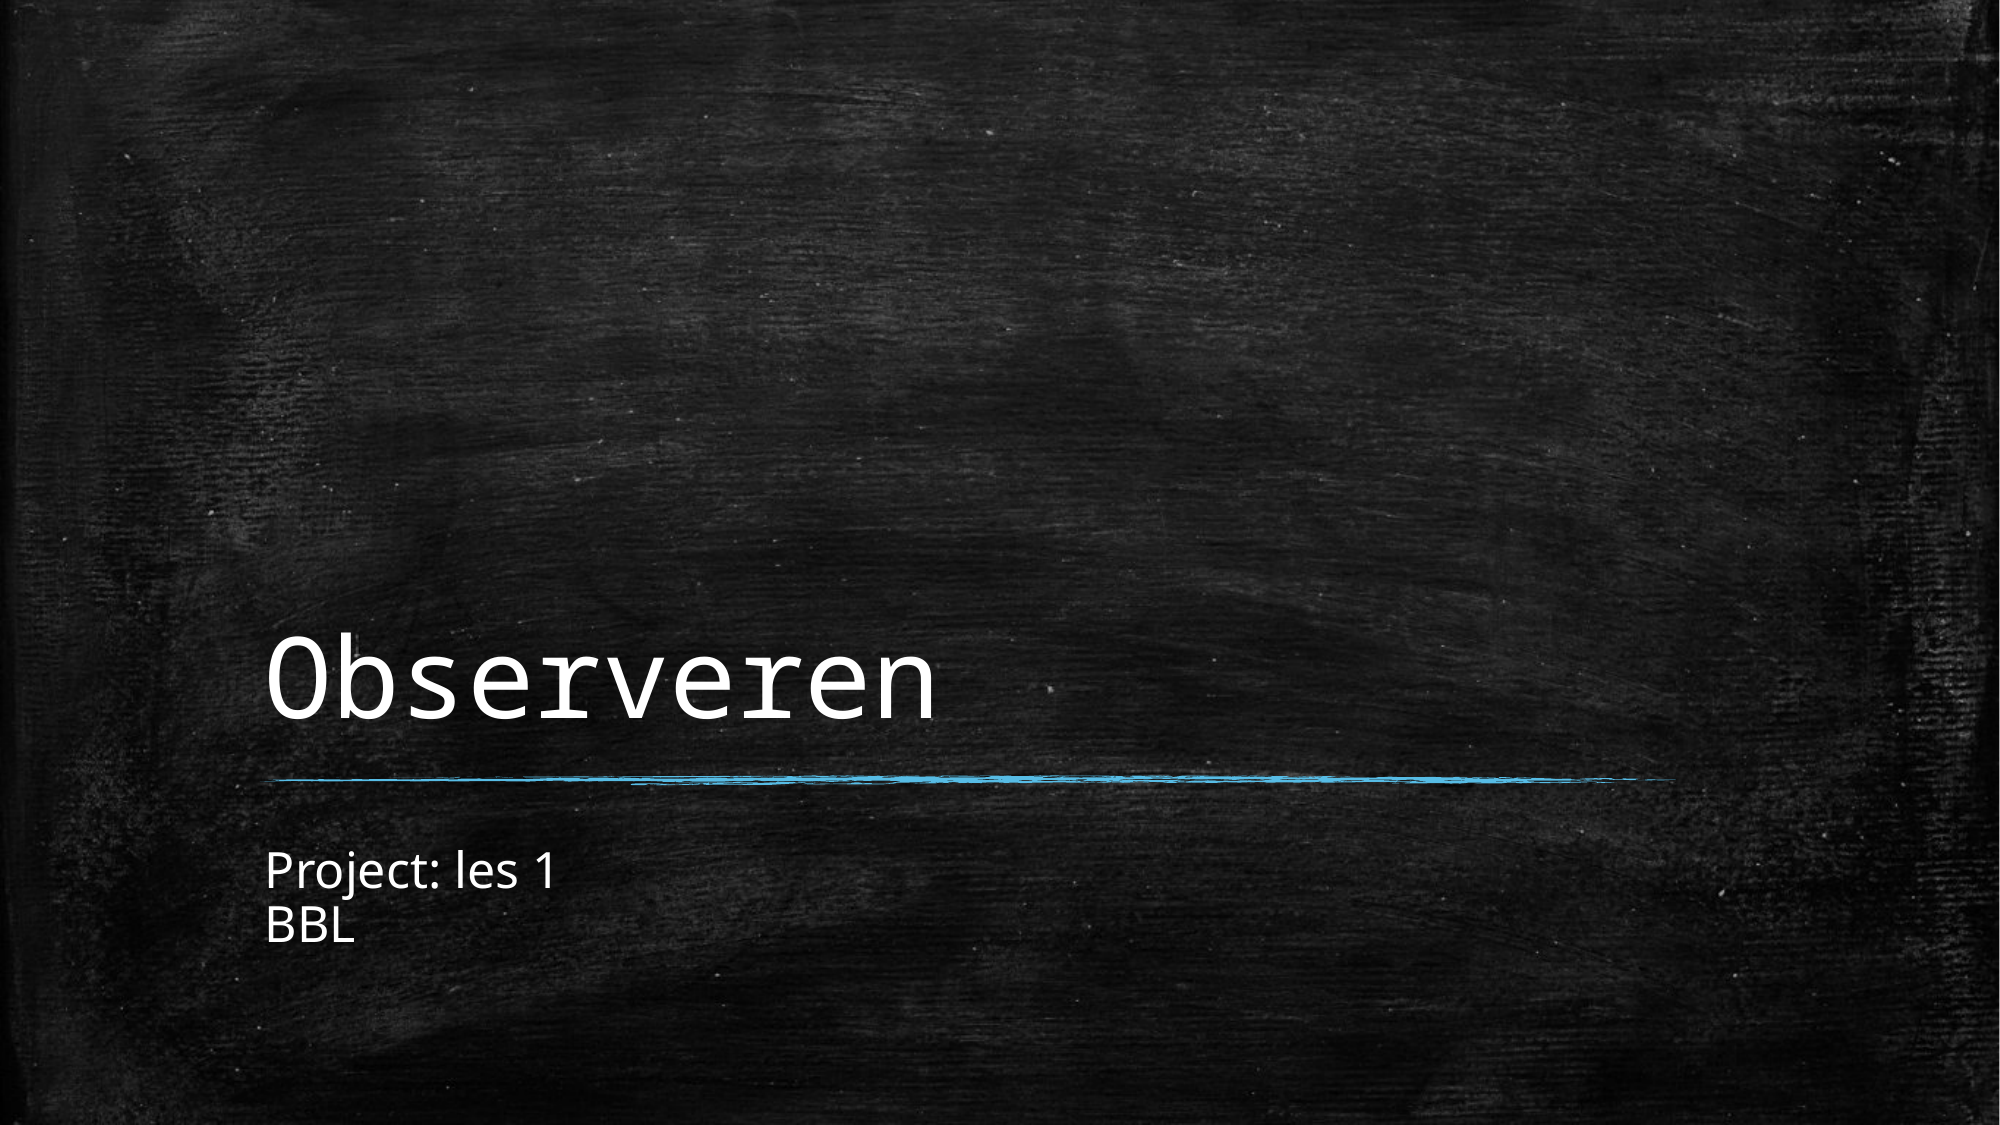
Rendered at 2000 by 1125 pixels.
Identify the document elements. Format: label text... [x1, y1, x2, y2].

subtitle Project: les 1 BBL [249, 837, 1750, 1013]
title Observeren [249, 312, 1750, 750]
